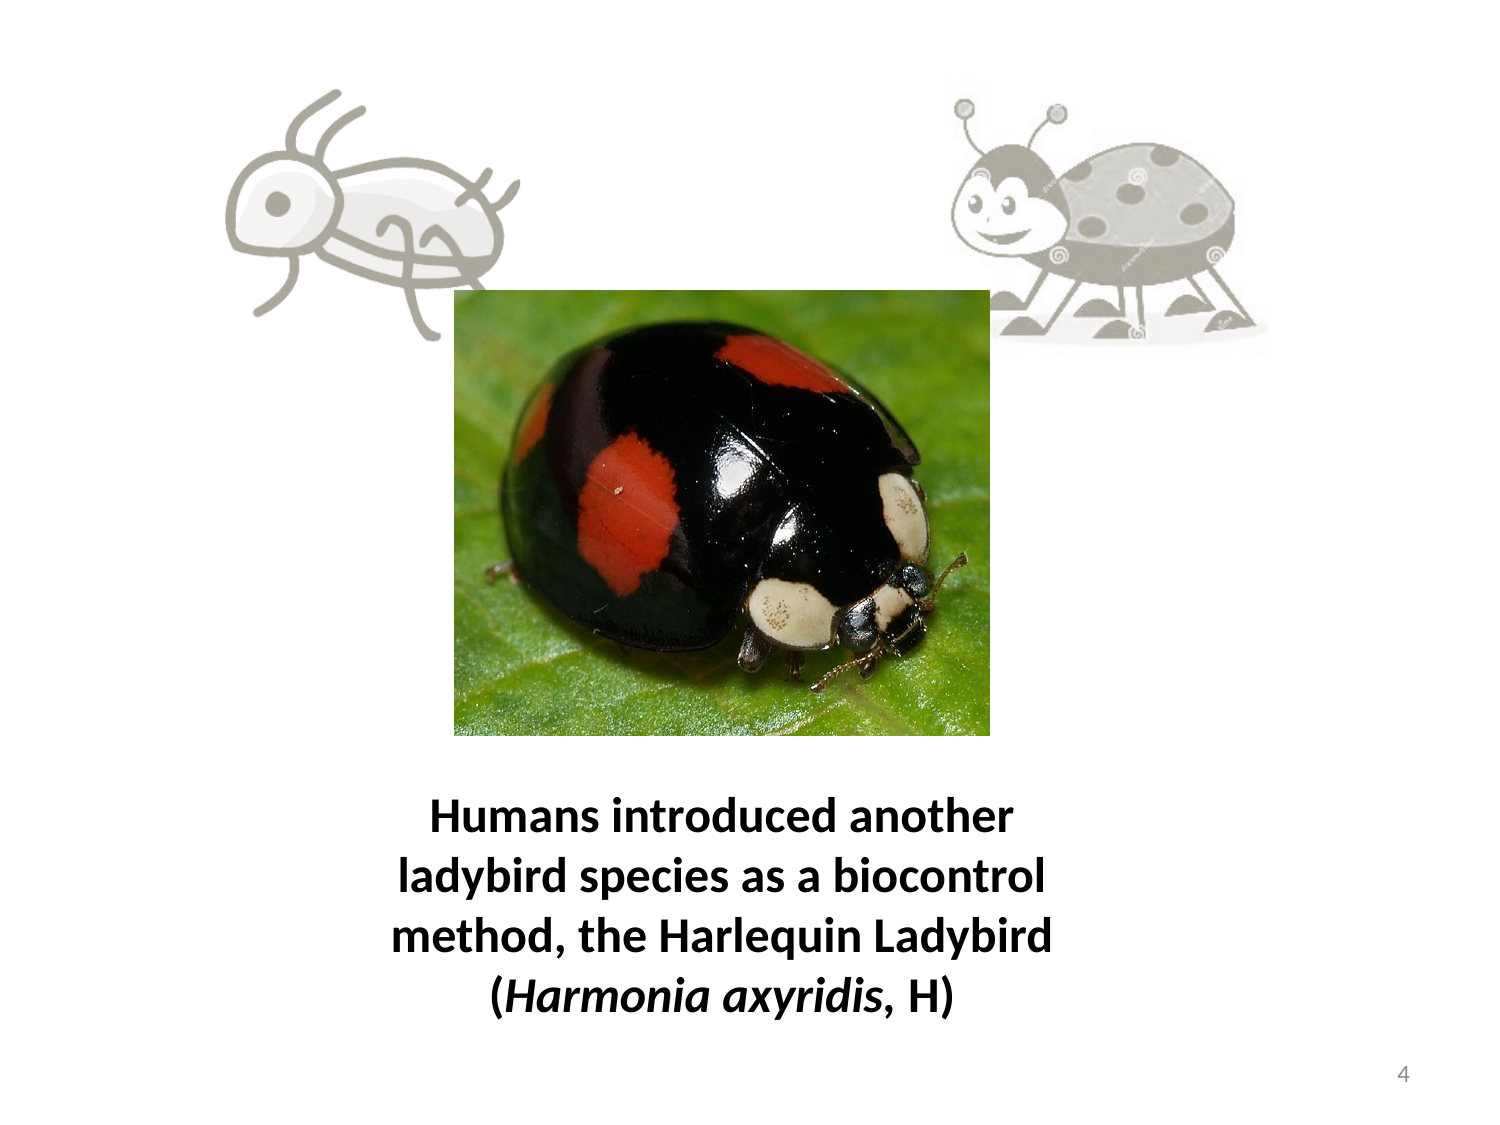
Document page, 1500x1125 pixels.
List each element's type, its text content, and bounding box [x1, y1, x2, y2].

slide_number 4 [1074, 1042, 1425, 1103]
picture [213, 54, 1282, 736]
text_box Humans introduced another ladybird species as a biocontrol method, the Harlequin Ladybird (Harmonia axyridis, H) [361, 775, 1083, 1030]
